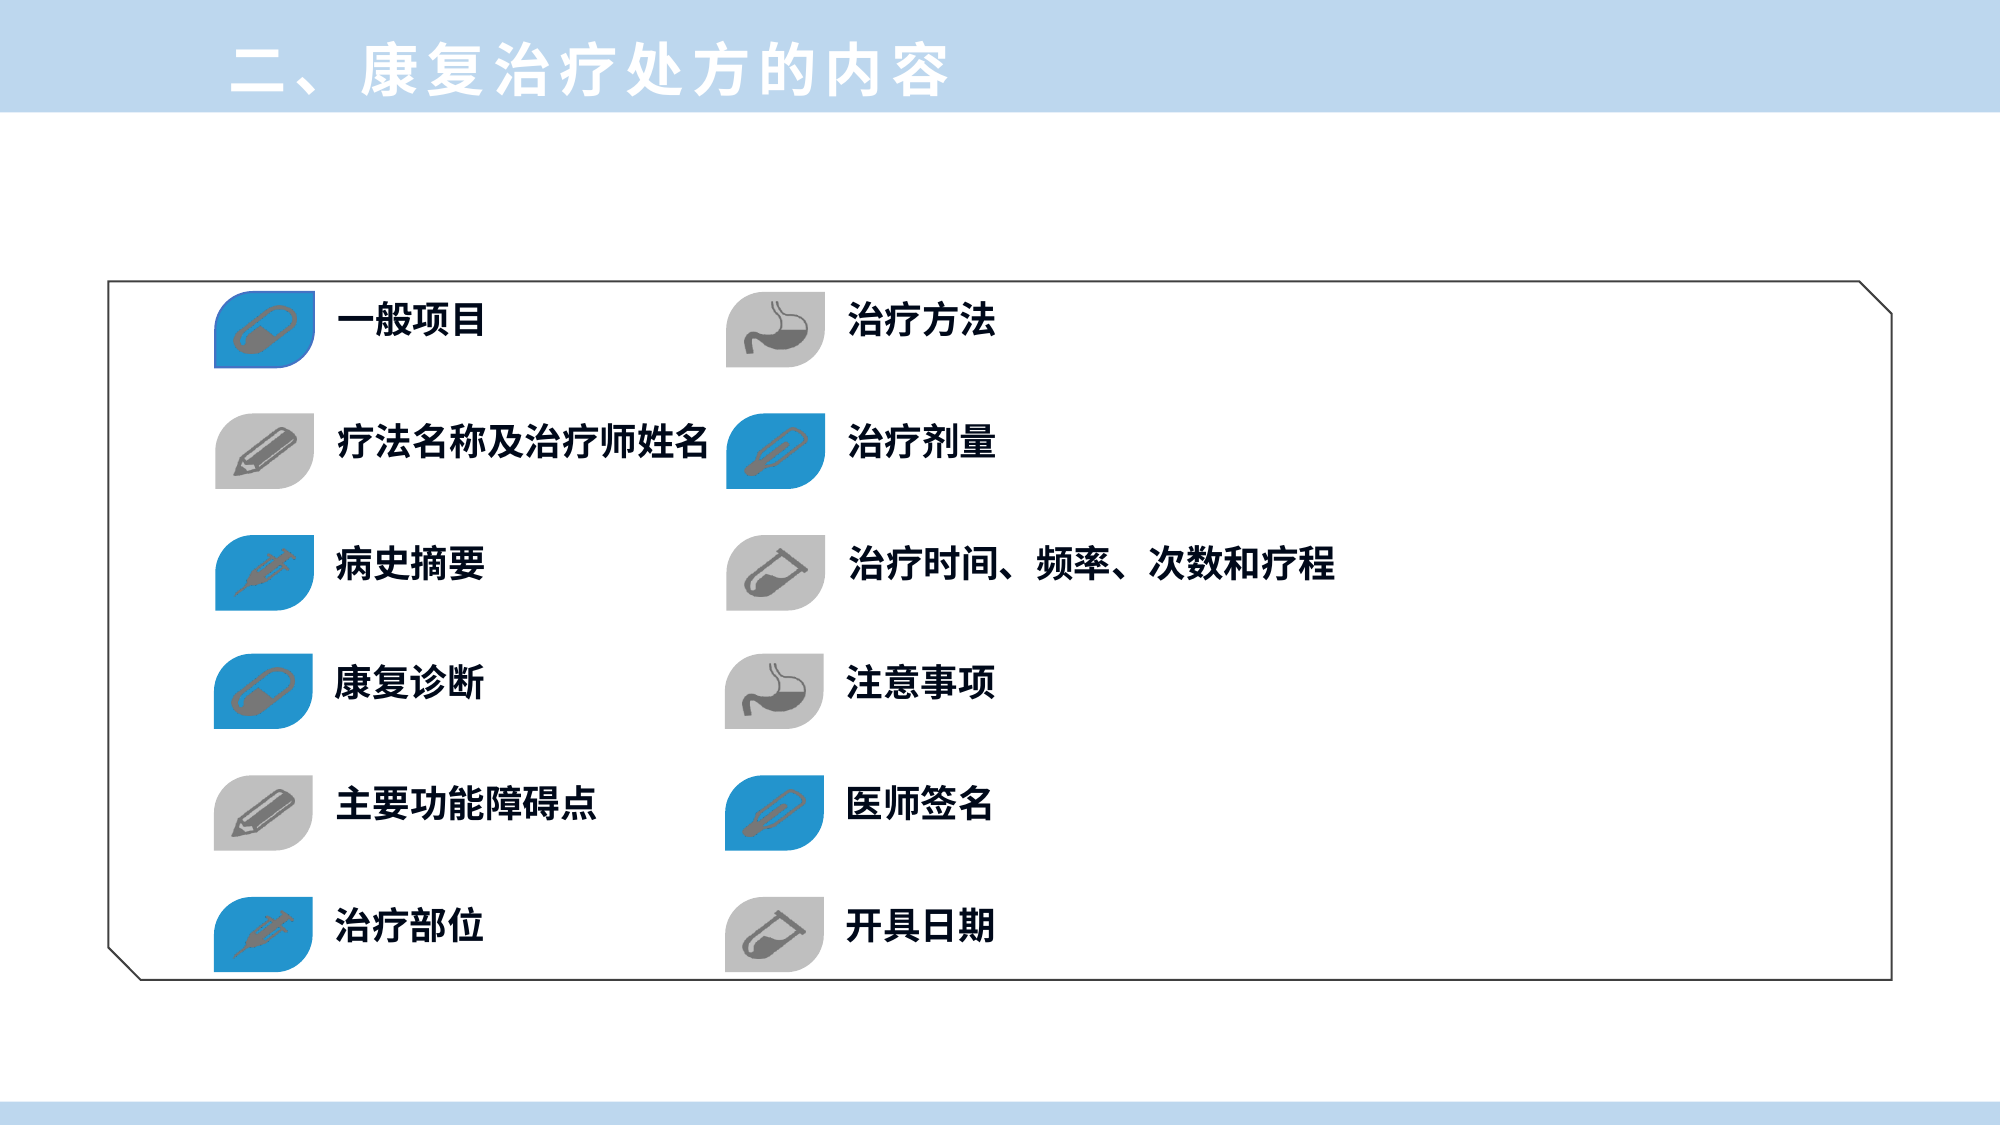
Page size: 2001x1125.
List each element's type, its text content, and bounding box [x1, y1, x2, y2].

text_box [215, 289, 504, 368]
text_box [213, 894, 501, 973]
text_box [724, 651, 1012, 730]
text_box [107, 280, 1893, 981]
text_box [215, 532, 502, 611]
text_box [726, 532, 1354, 611]
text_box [725, 772, 1012, 851]
text_box 二、康复治疗处方的内容 [213, 25, 965, 111]
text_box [215, 410, 726, 489]
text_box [726, 289, 1014, 368]
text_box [725, 894, 1012, 973]
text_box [726, 410, 1014, 489]
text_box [213, 772, 615, 851]
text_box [213, 651, 501, 730]
